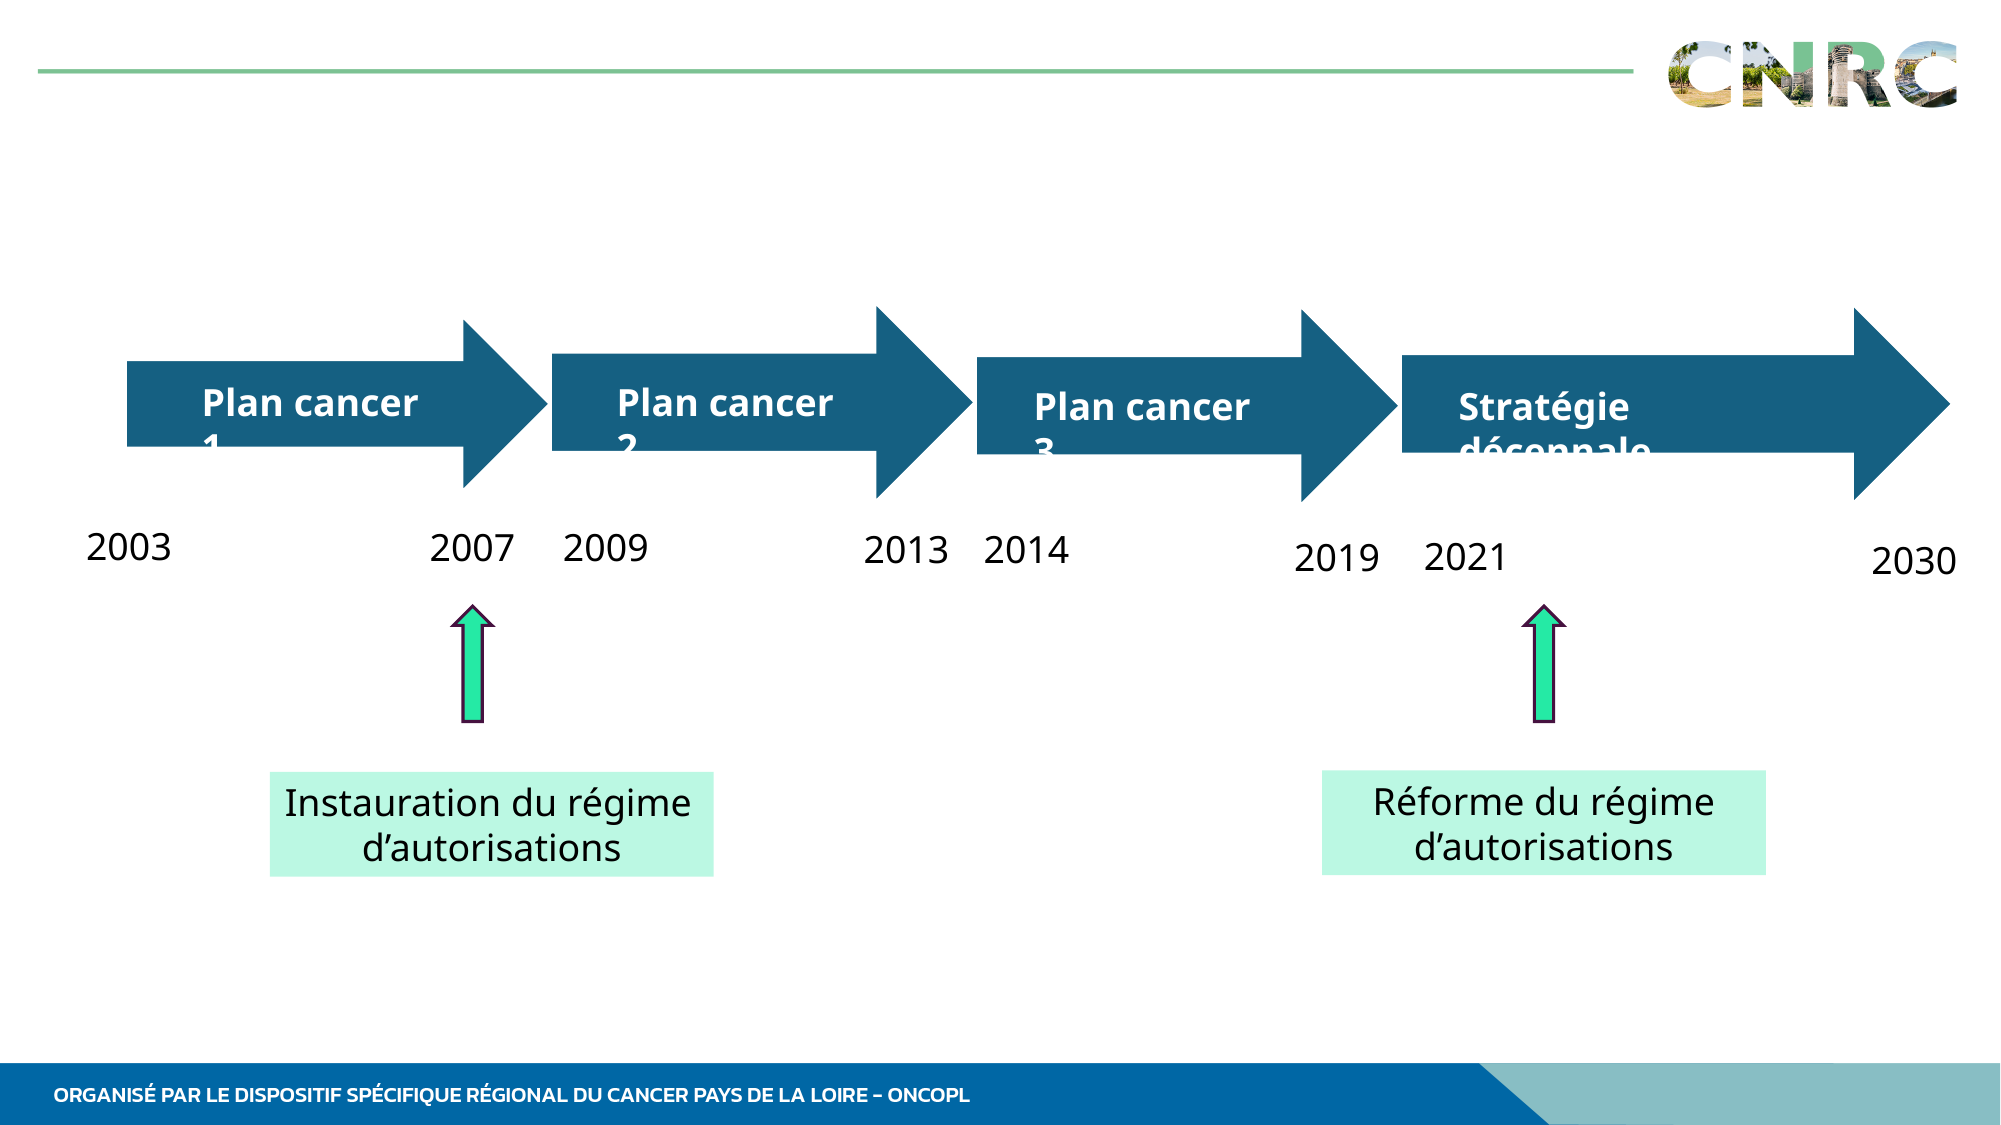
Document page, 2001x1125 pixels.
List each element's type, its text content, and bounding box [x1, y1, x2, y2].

text_box Instauration du régime d’autorisations [269, 771, 714, 877]
text_box 2003 [71, 515, 187, 576]
text_box [1398, 299, 1955, 509]
text_box [551, 298, 973, 507]
text_box [449, 603, 496, 724]
text_box 2013 [848, 519, 965, 579]
text_box Réforme du régime d’autorisations [1322, 770, 1766, 876]
text_box [1521, 603, 1568, 724]
text_box Stratégie décennale [1443, 375, 1848, 481]
text_box 2021 [1409, 525, 1525, 585]
text_box [973, 301, 1398, 510]
text_box 2030 [1856, 529, 1973, 590]
text_box 2014 [968, 518, 1085, 579]
picture [0, 0, 2001, 1125]
text_box Plan cancer 2 [601, 372, 865, 477]
text_box 2009 [548, 516, 664, 577]
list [124, 314, 551, 505]
text_box Plan cancer 3 [1018, 375, 1281, 481]
text_box 2019 [1279, 527, 1395, 587]
text_box 2007 [414, 516, 531, 577]
